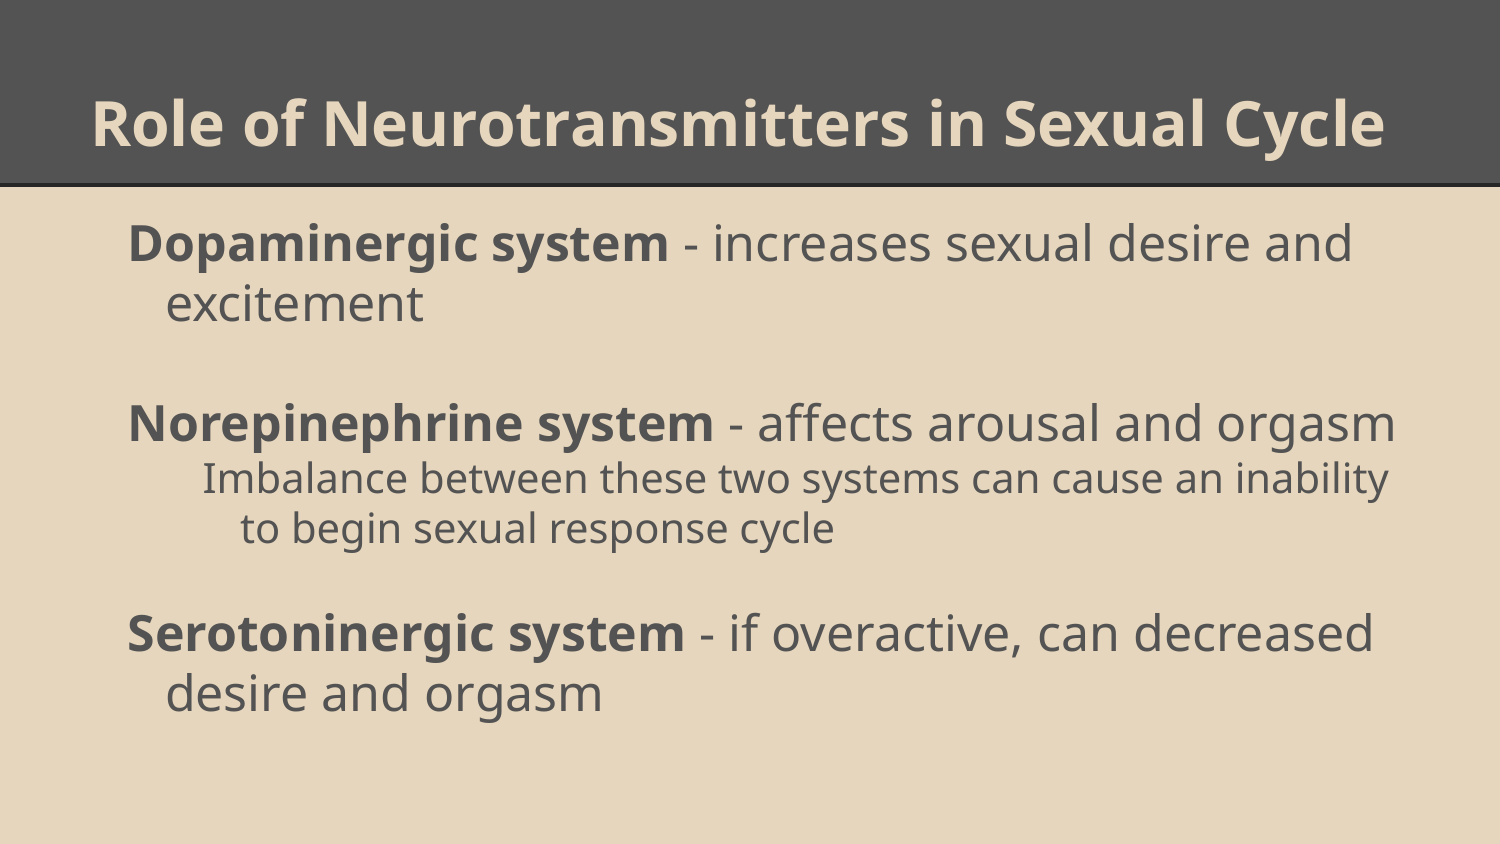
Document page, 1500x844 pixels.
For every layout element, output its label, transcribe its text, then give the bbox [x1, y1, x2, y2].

title Role of Neurotransmitters in Sexual Cycle [75, 33, 1425, 175]
list Dopaminergic system - increases sexual desire and excitement Norepinephrine system - affects arousal and orgasm Imbalance between these two systems can cause an inability to begin sexual response cycle Serotoninergic system - if overactive, can decreased desire and orgasm [75, 196, 1425, 808]
